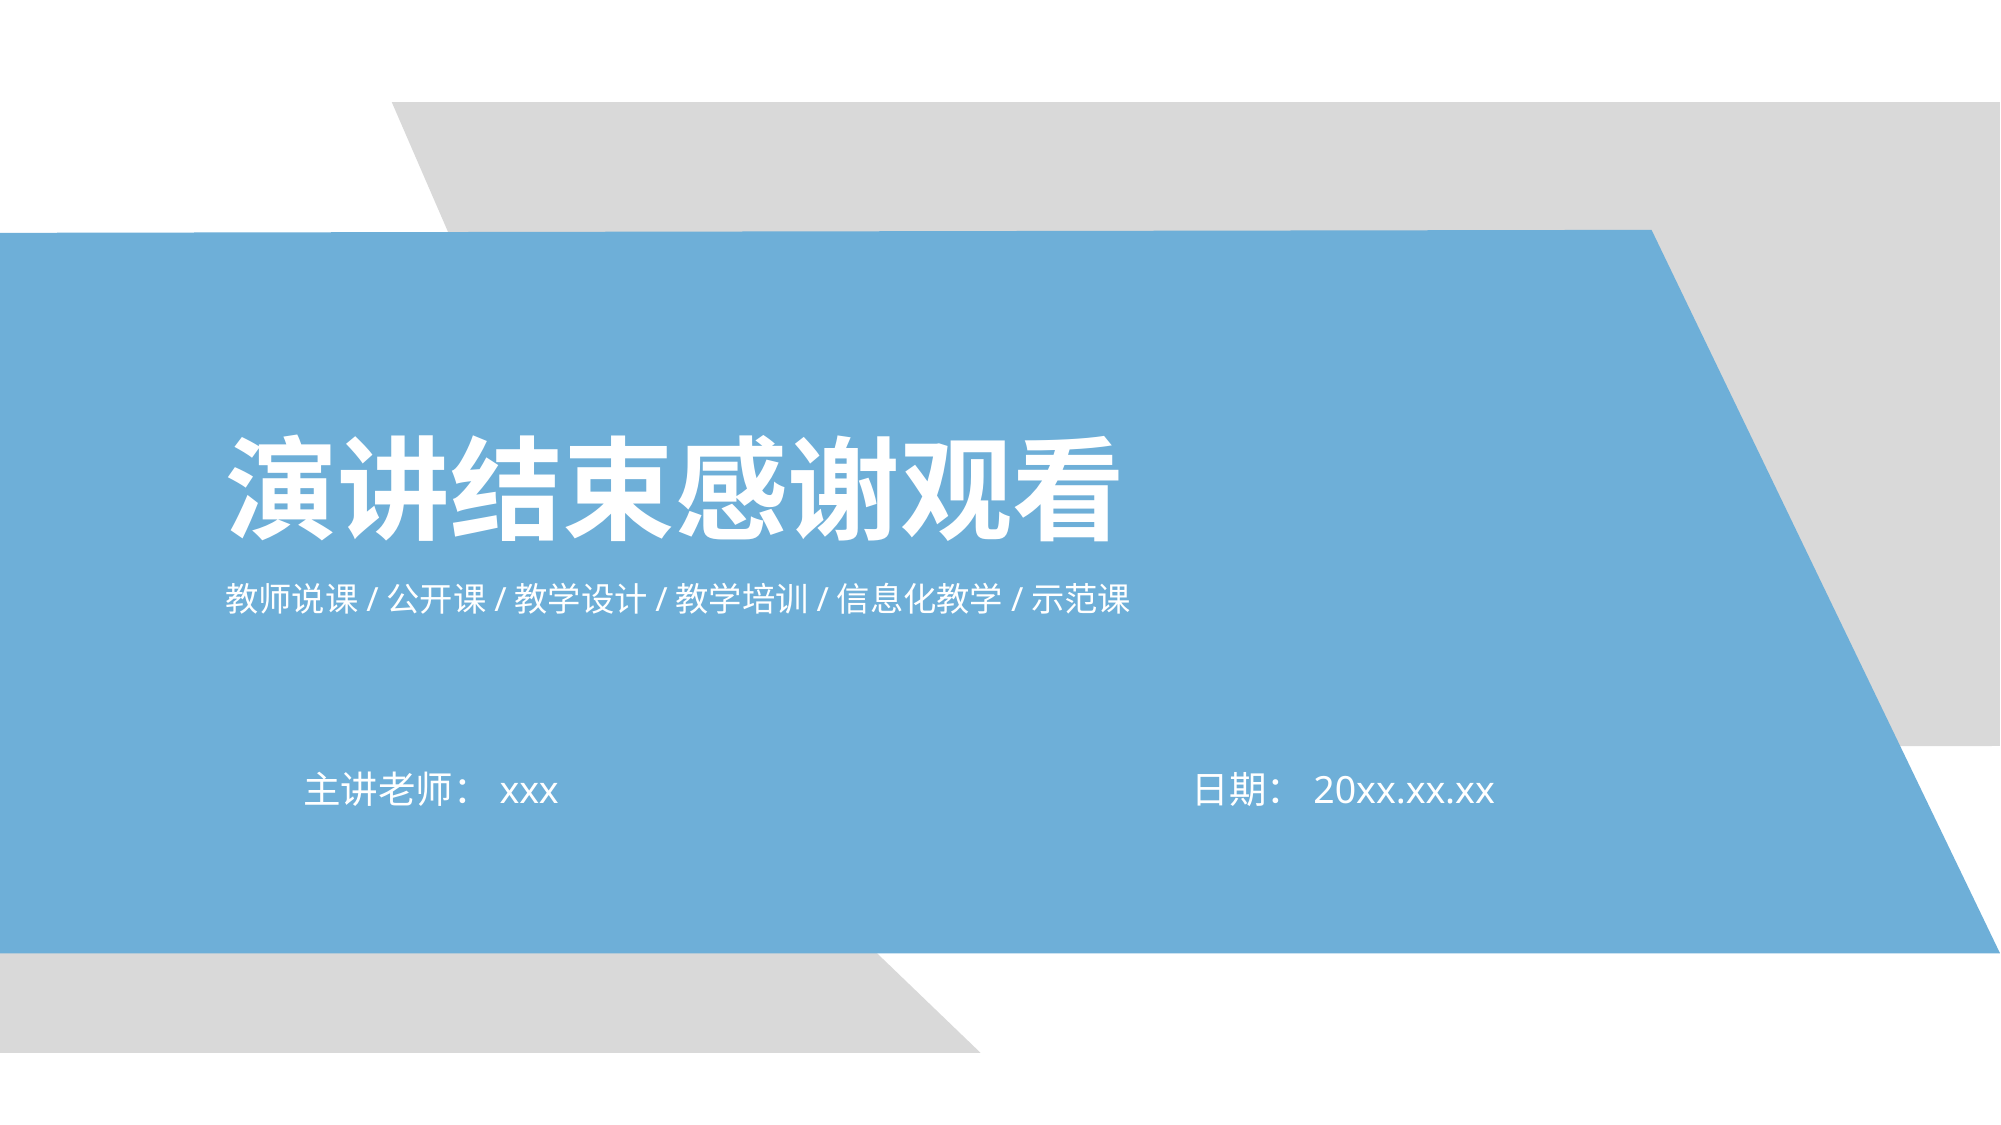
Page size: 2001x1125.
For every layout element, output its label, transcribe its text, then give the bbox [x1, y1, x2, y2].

text_box 主讲老师：xxx 日期：20xx.xx.xx [262, 758, 1594, 819]
text_box 演讲结束感谢观看 [210, 411, 1612, 561]
text_box 教师说课/公开课/教学设计/教学培训/信息化教学/示范课 [210, 562, 1612, 625]
